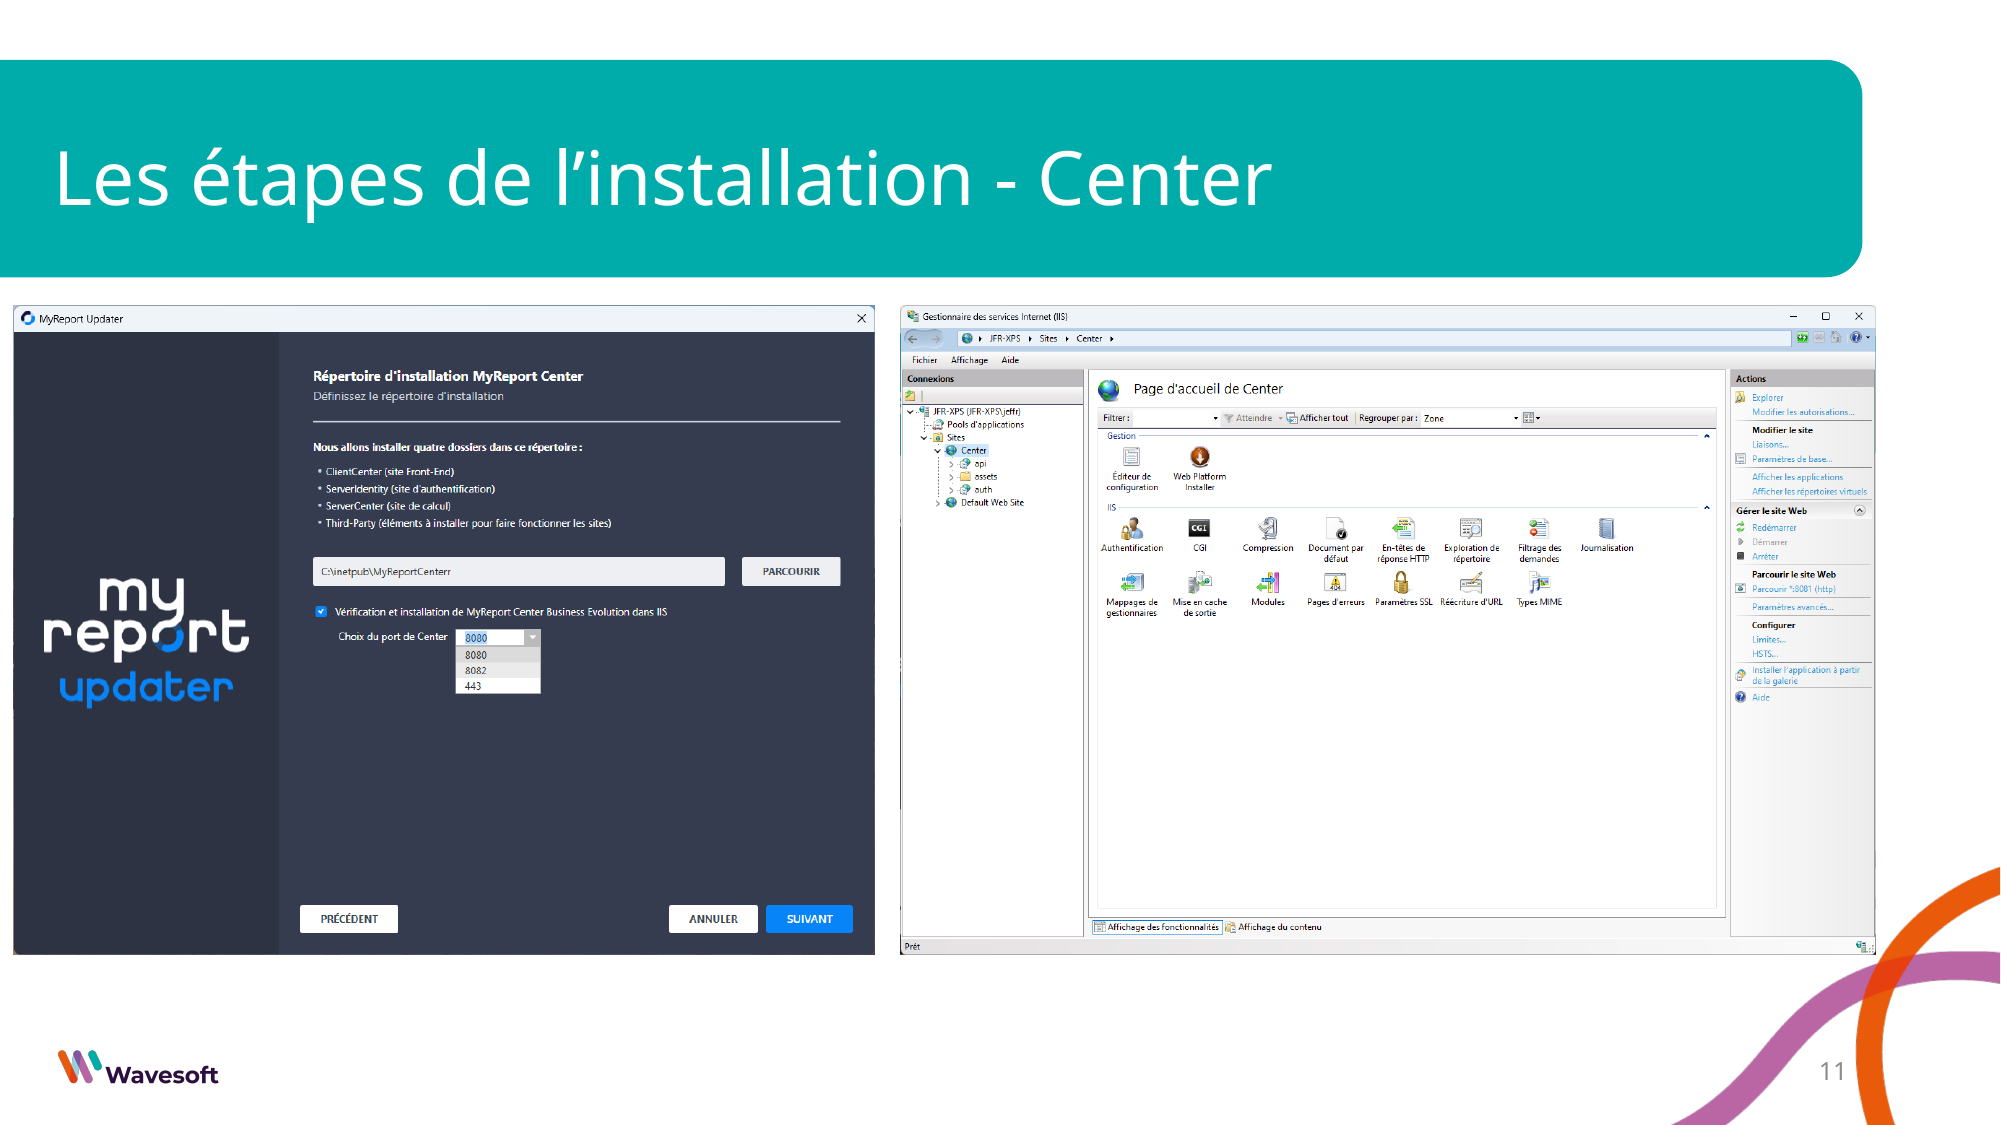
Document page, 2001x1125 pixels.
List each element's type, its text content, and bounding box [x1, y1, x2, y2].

picture [38, 1031, 237, 1103]
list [13, 305, 875, 956]
slide_number 11 [1412, 1042, 1863, 1103]
title Les étapes de l’installation - Center [38, 108, 1764, 230]
text_box [162, 905, 1741, 988]
picture [900, 305, 2001, 1125]
